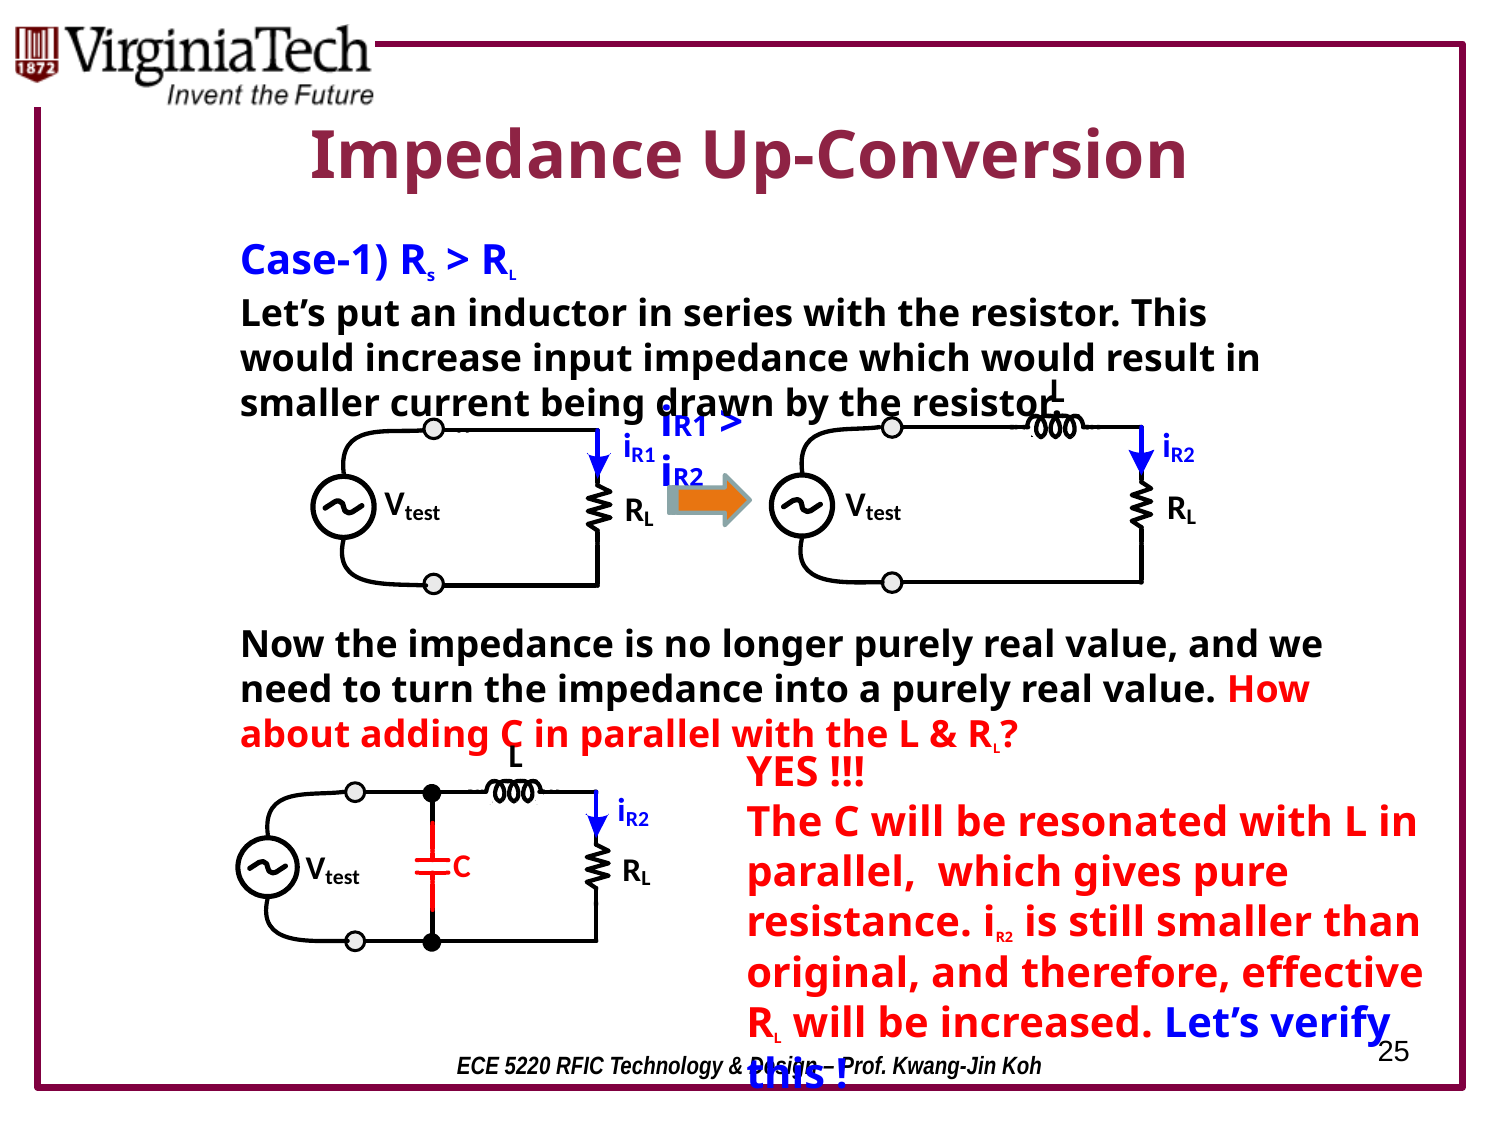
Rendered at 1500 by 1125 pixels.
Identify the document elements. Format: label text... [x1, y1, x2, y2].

picture [15, 24, 375, 107]
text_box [302, 362, 1238, 613]
title Impedance Up-Conversion [75, 104, 1425, 213]
text_box Now the impedance is no longer purely real value, and we need to turn the impedance into a purely real value. How about adding C in parallel with the L & RL? [224, 612, 1413, 763]
text_box YES !!! The C will be resonated with L in parallel, which gives pure resistance. iR2 is still smaller than original, and therefore, effective RL will be increased. Let’s verify this ! [731, 737, 1463, 1104]
text_box Let’s put an inductor in series with the resistor. This would increase input impedance which would result in smaller current being drawn by the resistor. [224, 281, 1338, 432]
slide_number 25 [1074, 1024, 1425, 1103]
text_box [227, 729, 691, 966]
text_box Case-1) Rs > RL [224, 224, 973, 292]
